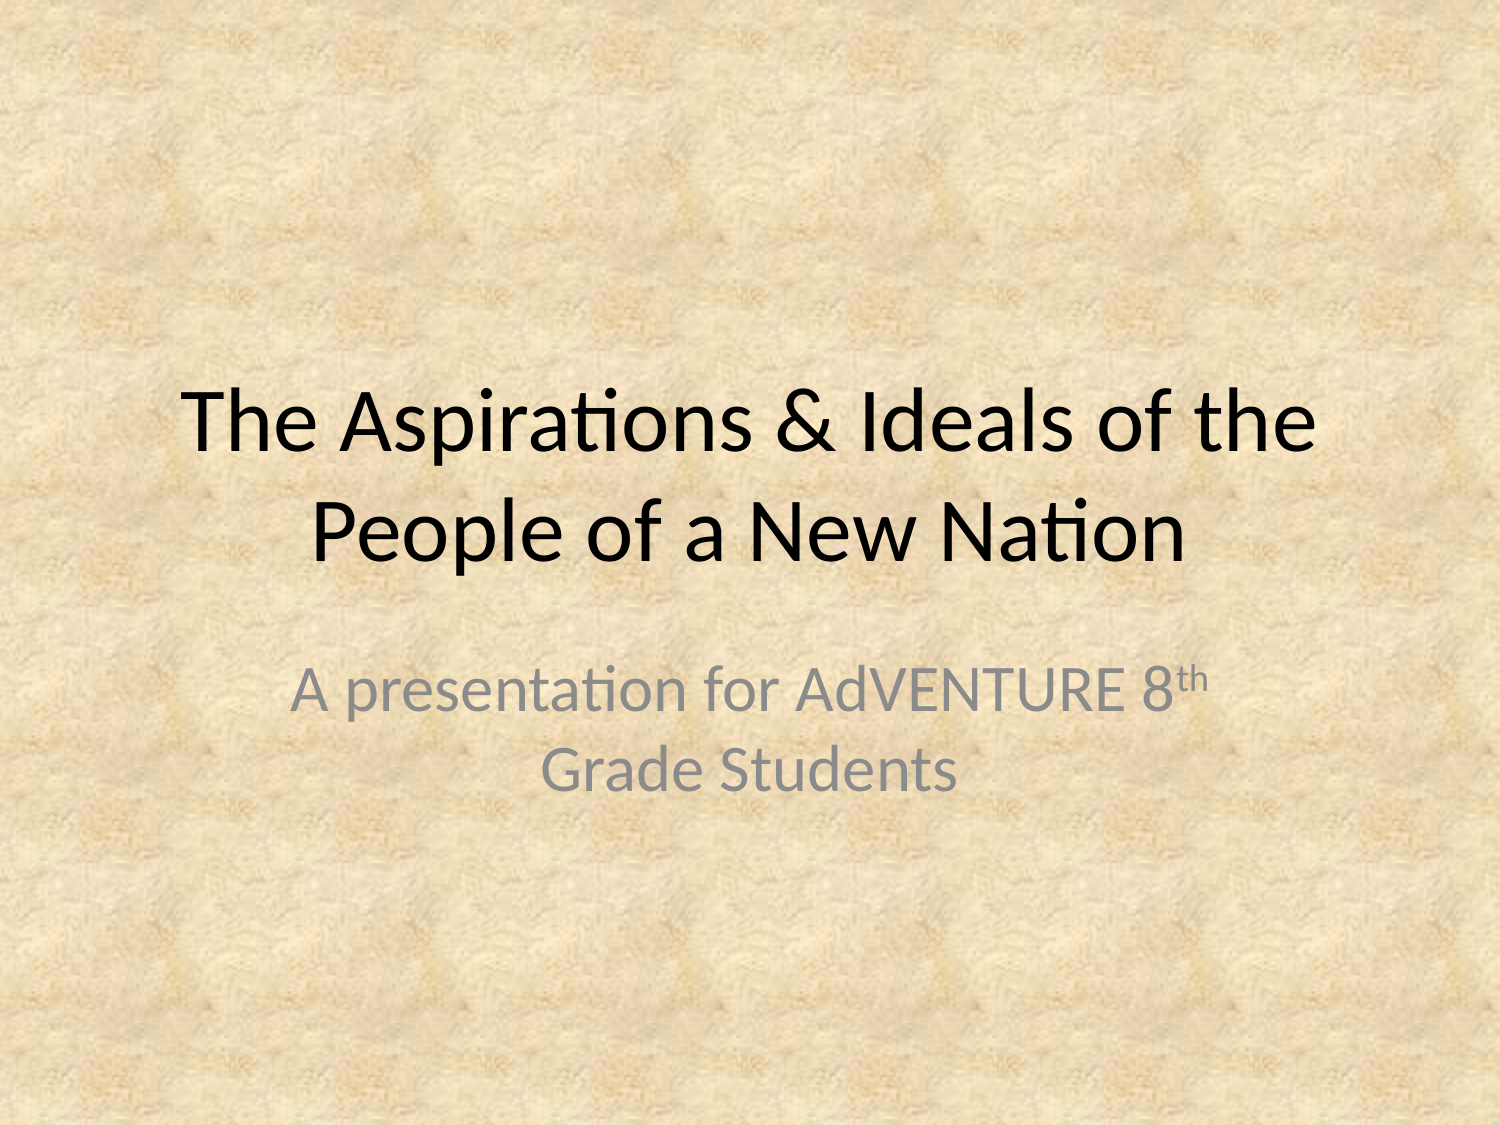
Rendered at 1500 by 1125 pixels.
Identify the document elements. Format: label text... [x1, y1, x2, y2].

picture [0, 0, 1500, 1125]
subtitle A presentation for AdVENTURE 8th Grade Students [225, 637, 1275, 925]
title The Aspirations & Ideals of the People of a New Nation [112, 349, 1388, 591]
